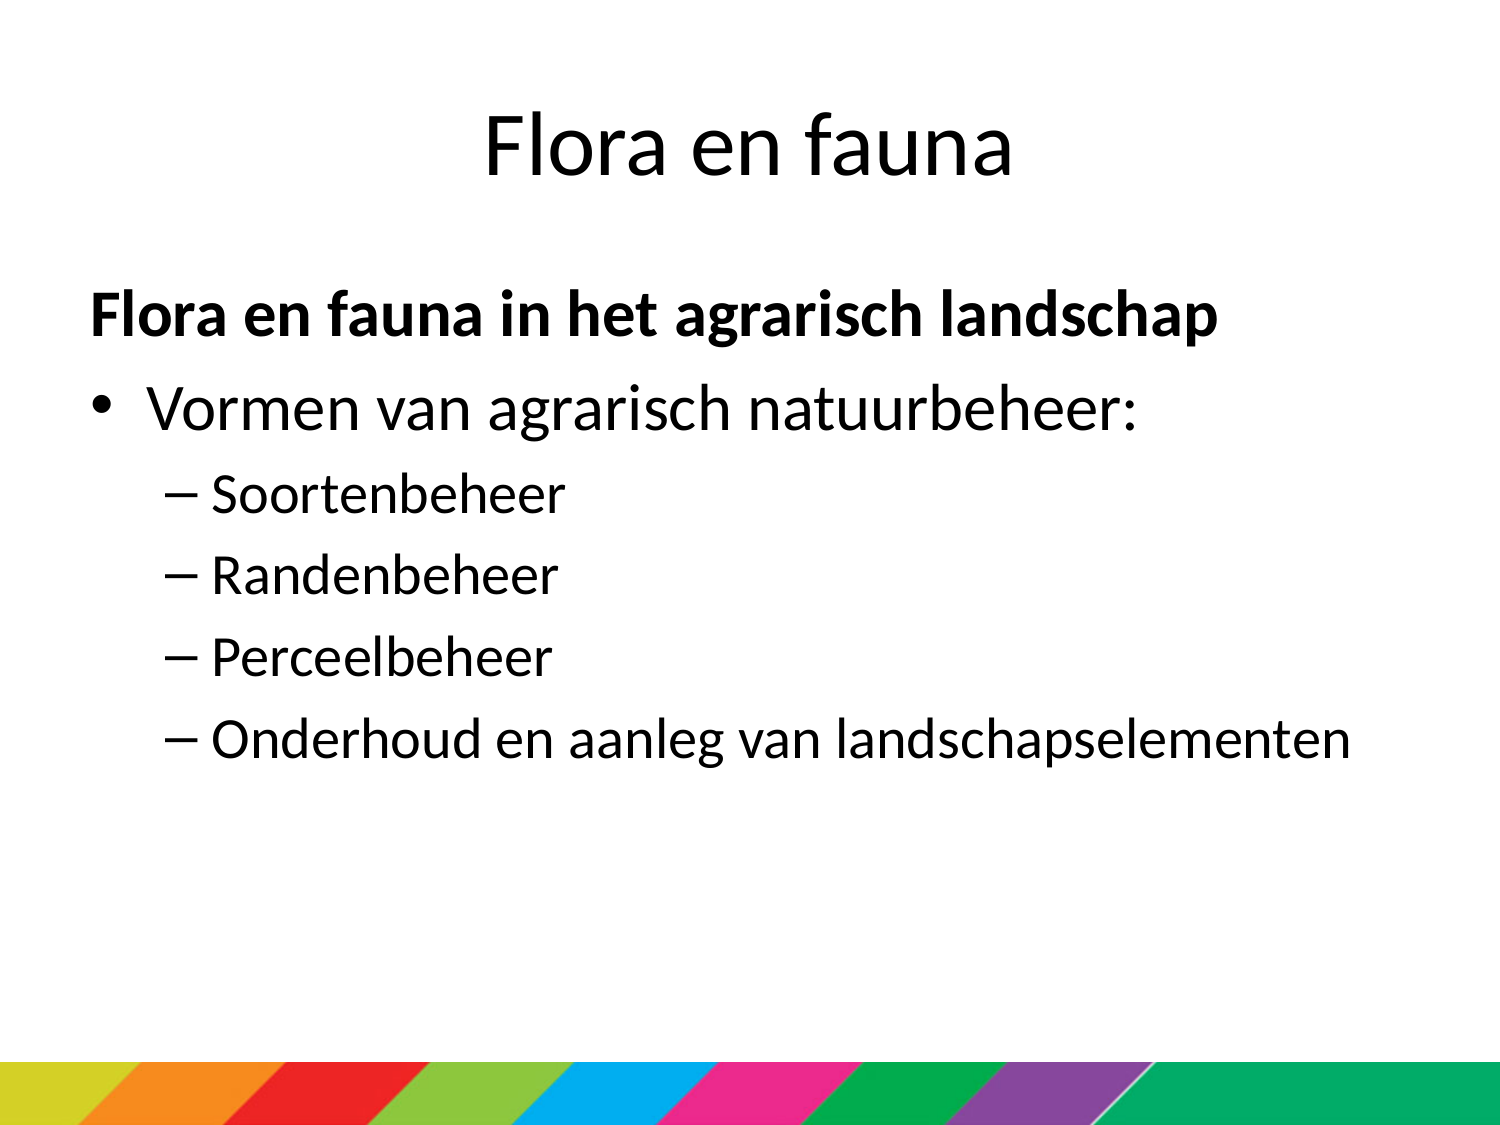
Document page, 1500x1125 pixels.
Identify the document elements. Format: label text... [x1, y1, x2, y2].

title Flora en fauna [75, 45, 1425, 233]
picture [656, 1062, 1500, 1125]
list Flora en fauna in het agrarisch landschap Vormen van agrarisch natuurbeheer: Soortenbeheer Randenbeheer Perceelbeheer Onderhoud en aanleg van landschapselementen [75, 262, 1425, 1005]
picture [0, 1062, 574, 1125]
